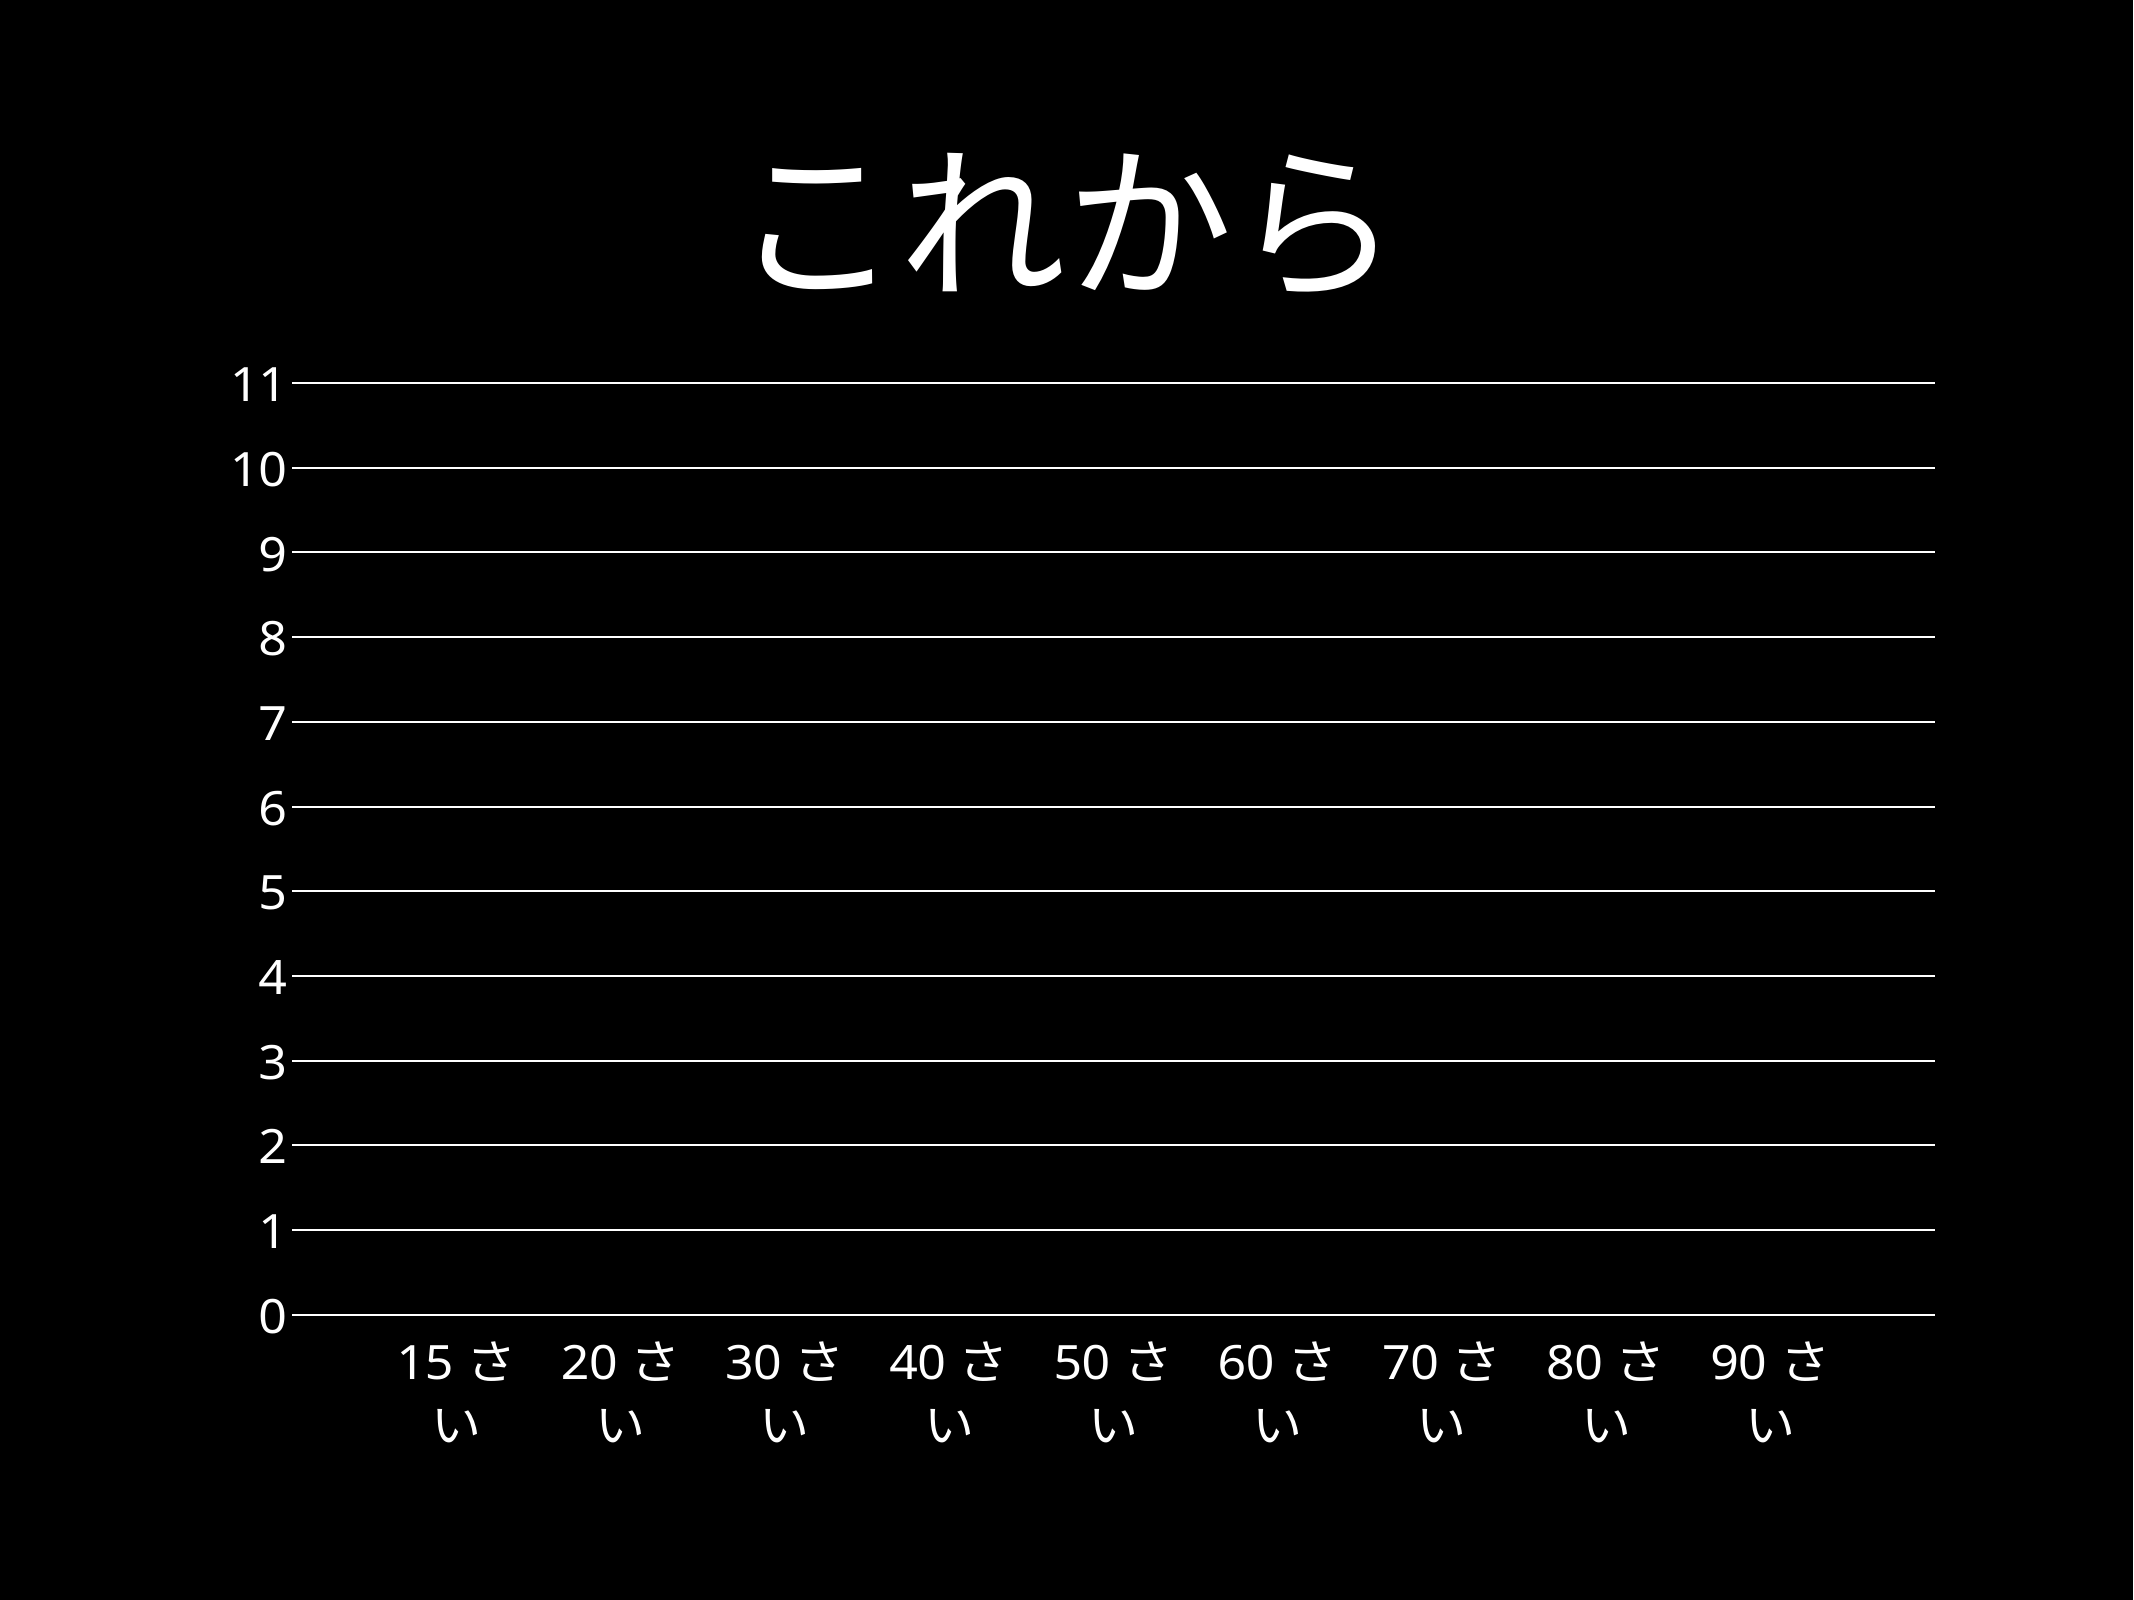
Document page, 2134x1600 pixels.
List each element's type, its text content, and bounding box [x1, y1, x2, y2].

chart [208, 335, 2019, 1457]
title これから [155, 41, 1978, 397]
